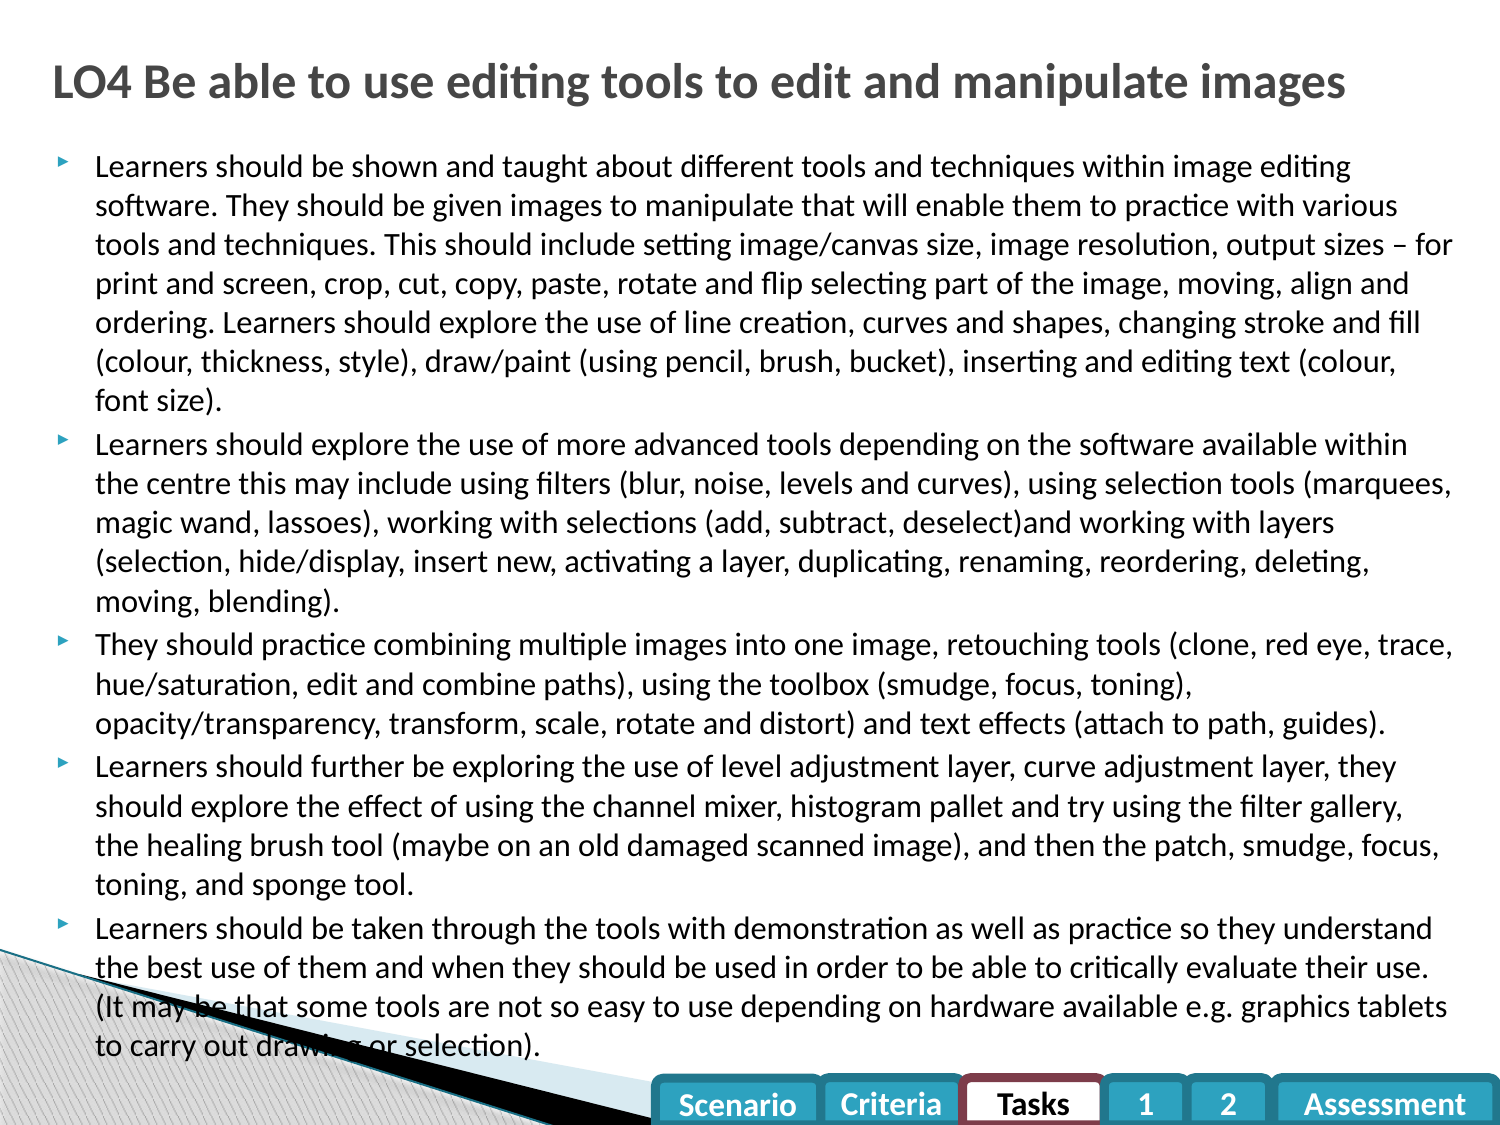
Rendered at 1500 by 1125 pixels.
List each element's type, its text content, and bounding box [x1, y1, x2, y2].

title LO4 Be able to use editing tools to edit and manipulate images [37, 19, 1471, 138]
list Learners should be shown and taught about different tools and techniques within image editing software. They should be given images to manipulate that will enable them to practice with various tools and techniques. This should include setting image/canvas size, image resolution, output sizes – for print and screen, crop, cut, copy, paste, rotate and flip selecting part of the image, moving, align and ordering. Learners should explore the use of line creation, curves and shapes, changing stroke and fill (colour, thickness, style), draw/paint (using pencil, brush, bucket), inserting and editing text (colour, font size). Learners should explore the use of more advanced tools depending on the software available within the centre this may include using filters (blur, noise, levels and curves), using selection tools (marquees, magic wand, lassoes), working with selections (add, subtract, deselect)and working with layers (selection, hide/display, insert new, activating a layer, duplicating, renaming, reordering, deleting, moving, blending). They should practice combining multiple images into one image, retouching tools (clone, red eye, trace, hue/saturation, edit and combine paths), using the toolbox (smudge, focus, toning), opacity/transparency, transform, scale, rotate and distort) and text effects (attach to path, guides). Learners should further be exploring the use of level adjustment layer, curve adjustment layer, they should explore the effect of using the channel mixer, histogram pallet and try using the filter gallery, the healing brush tool (maybe on an old damaged scanned image), and then the patch, smudge, focus, toning, and sponge tool. Learners should be taken through the tools with demonstration as well as practice so they understand the best use of them and when they should be used in order to be able to critically evaluate their use. (It may be that some tools are not so easy to use depending on hardware available e.g. graphics tablets to carry out drawing or selection). [41, 138, 1471, 1071]
